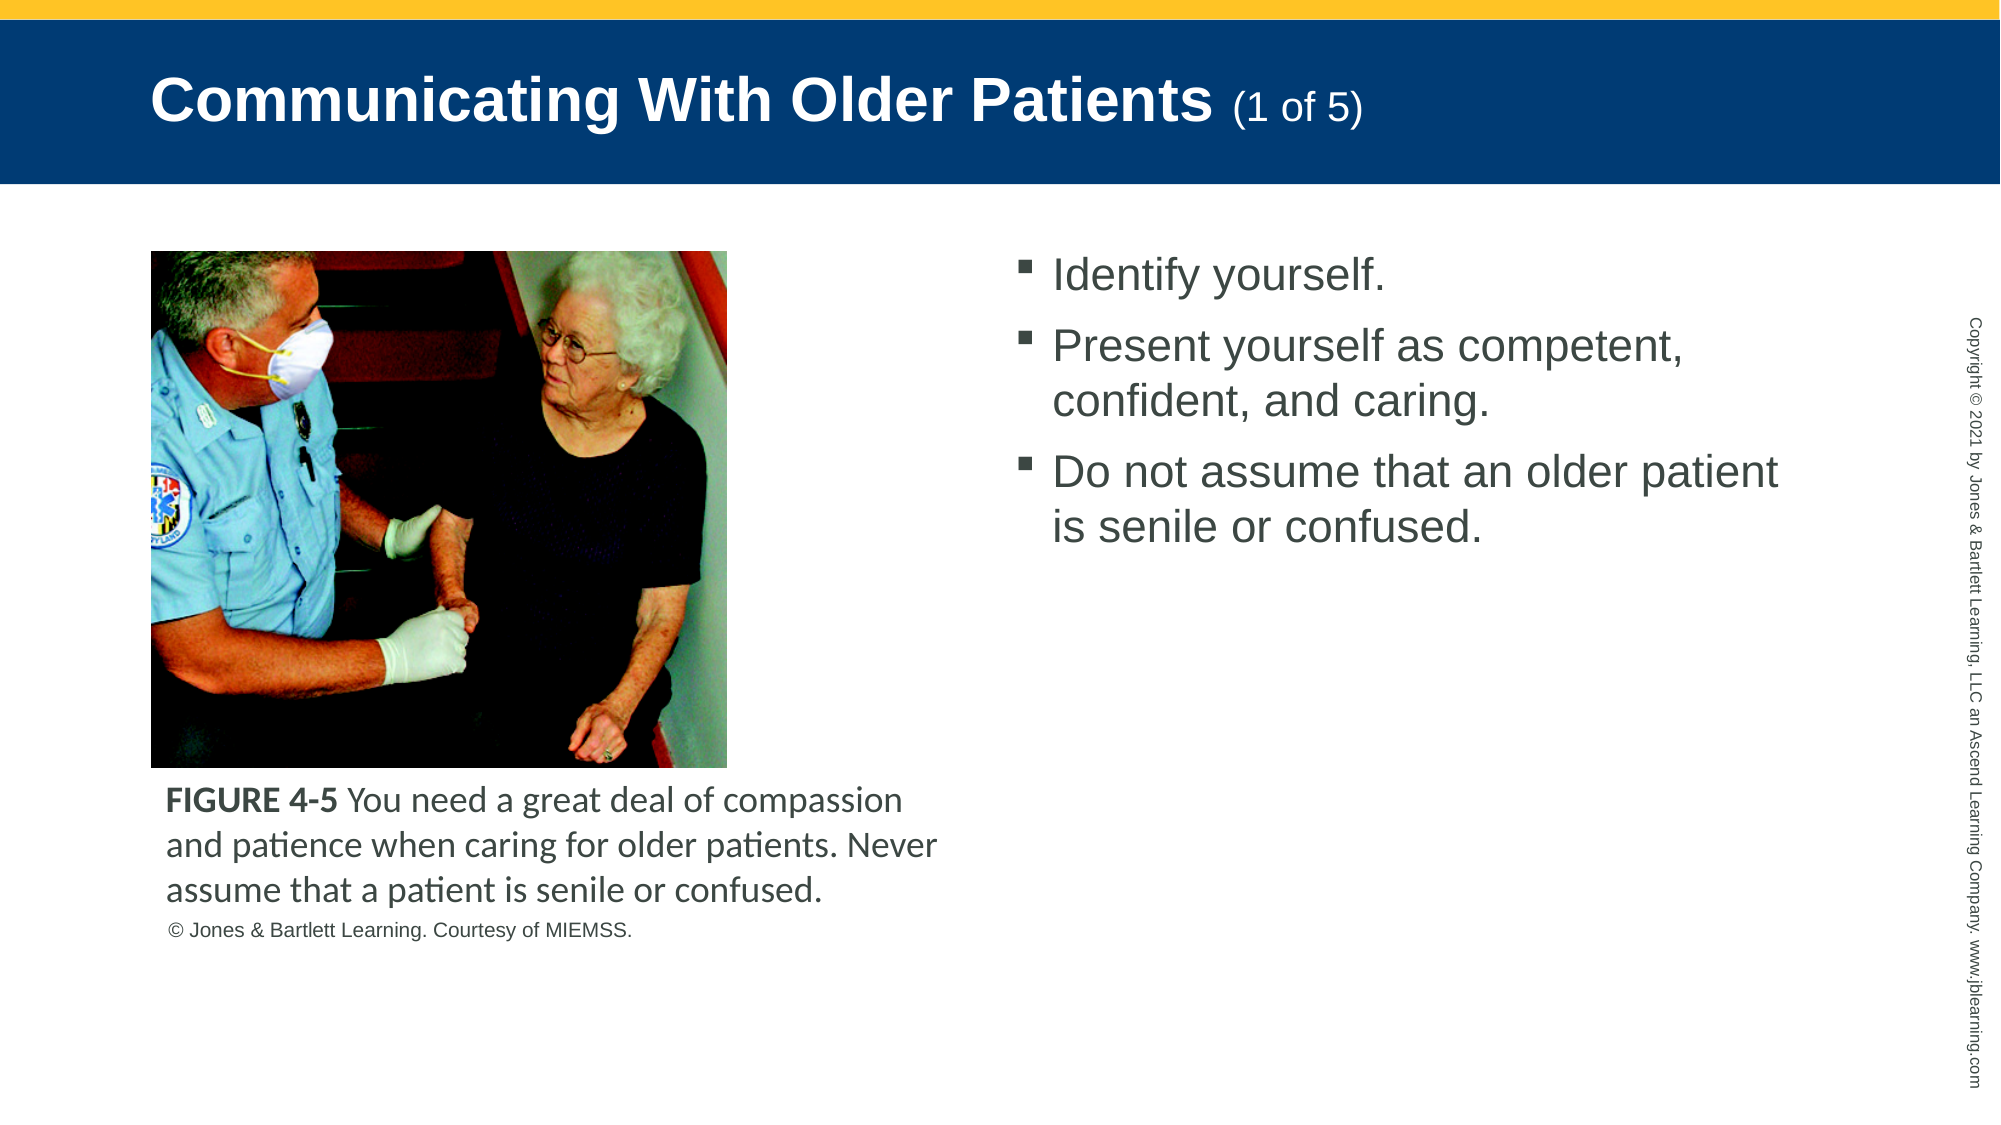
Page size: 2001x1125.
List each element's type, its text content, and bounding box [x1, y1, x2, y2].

text_box © Jones & Bartlett Learning. Courtesy of MIEMSS. [153, 909, 648, 950]
picture [151, 251, 727, 768]
text_box FIGURE 4-5 You need a great deal of compassion and patience when caring for older patients. Never assume that a patient is senile or confused. [151, 767, 973, 917]
title Communicating With Older Patients (1 of 5) [0, 19, 2000, 185]
list Identify yourself. Present yourself as competent, confident, and caring. Do not assume that an older patient is senile or confused. [999, 237, 1850, 1025]
